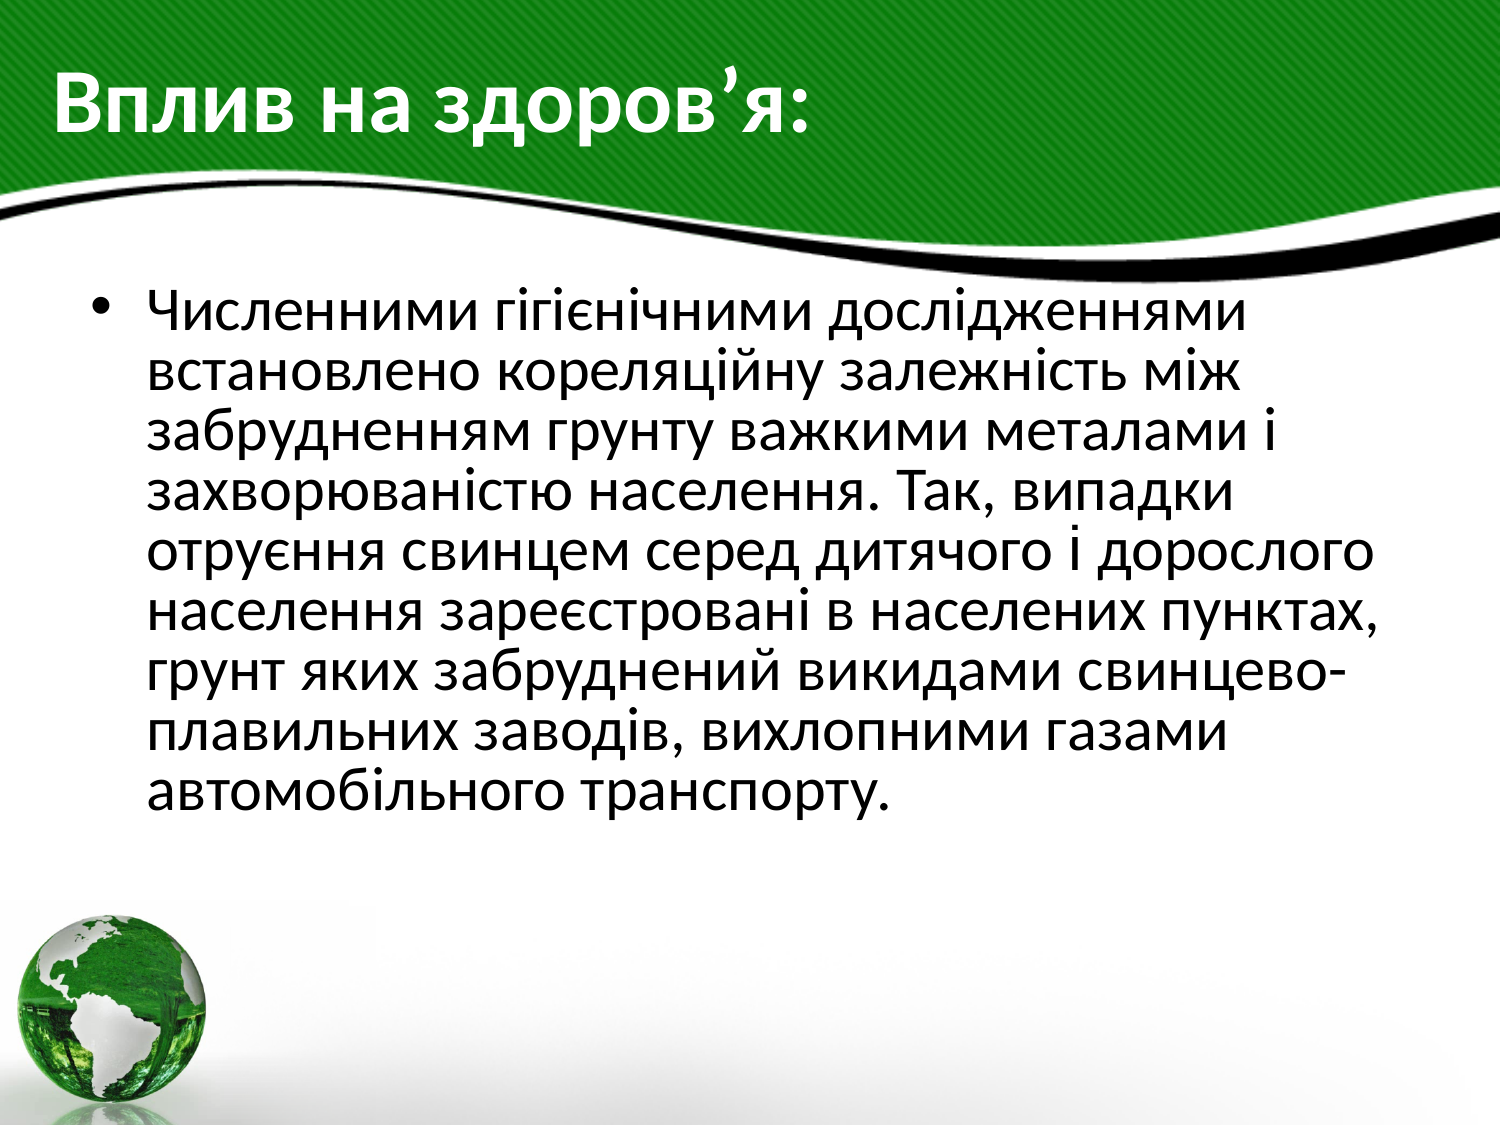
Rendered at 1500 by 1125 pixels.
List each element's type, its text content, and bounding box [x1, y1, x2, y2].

title Вплив на здоров’я: [37, 8, 1463, 183]
list Численними гігієнічними дослідженнями встановлено кореляційну залежність між забрудненням грунту важкими металами і захворюваністю населення. Так, випадки отруєння свинцем серед дитячого і дорослого населення зареєстровані в населених пунктах, грунт яких забруднений викидами свинцево-плавильних заводів, вихлопними газами автомобільного транспорту. [74, 274, 1463, 888]
picture [0, 0, 1500, 1125]
